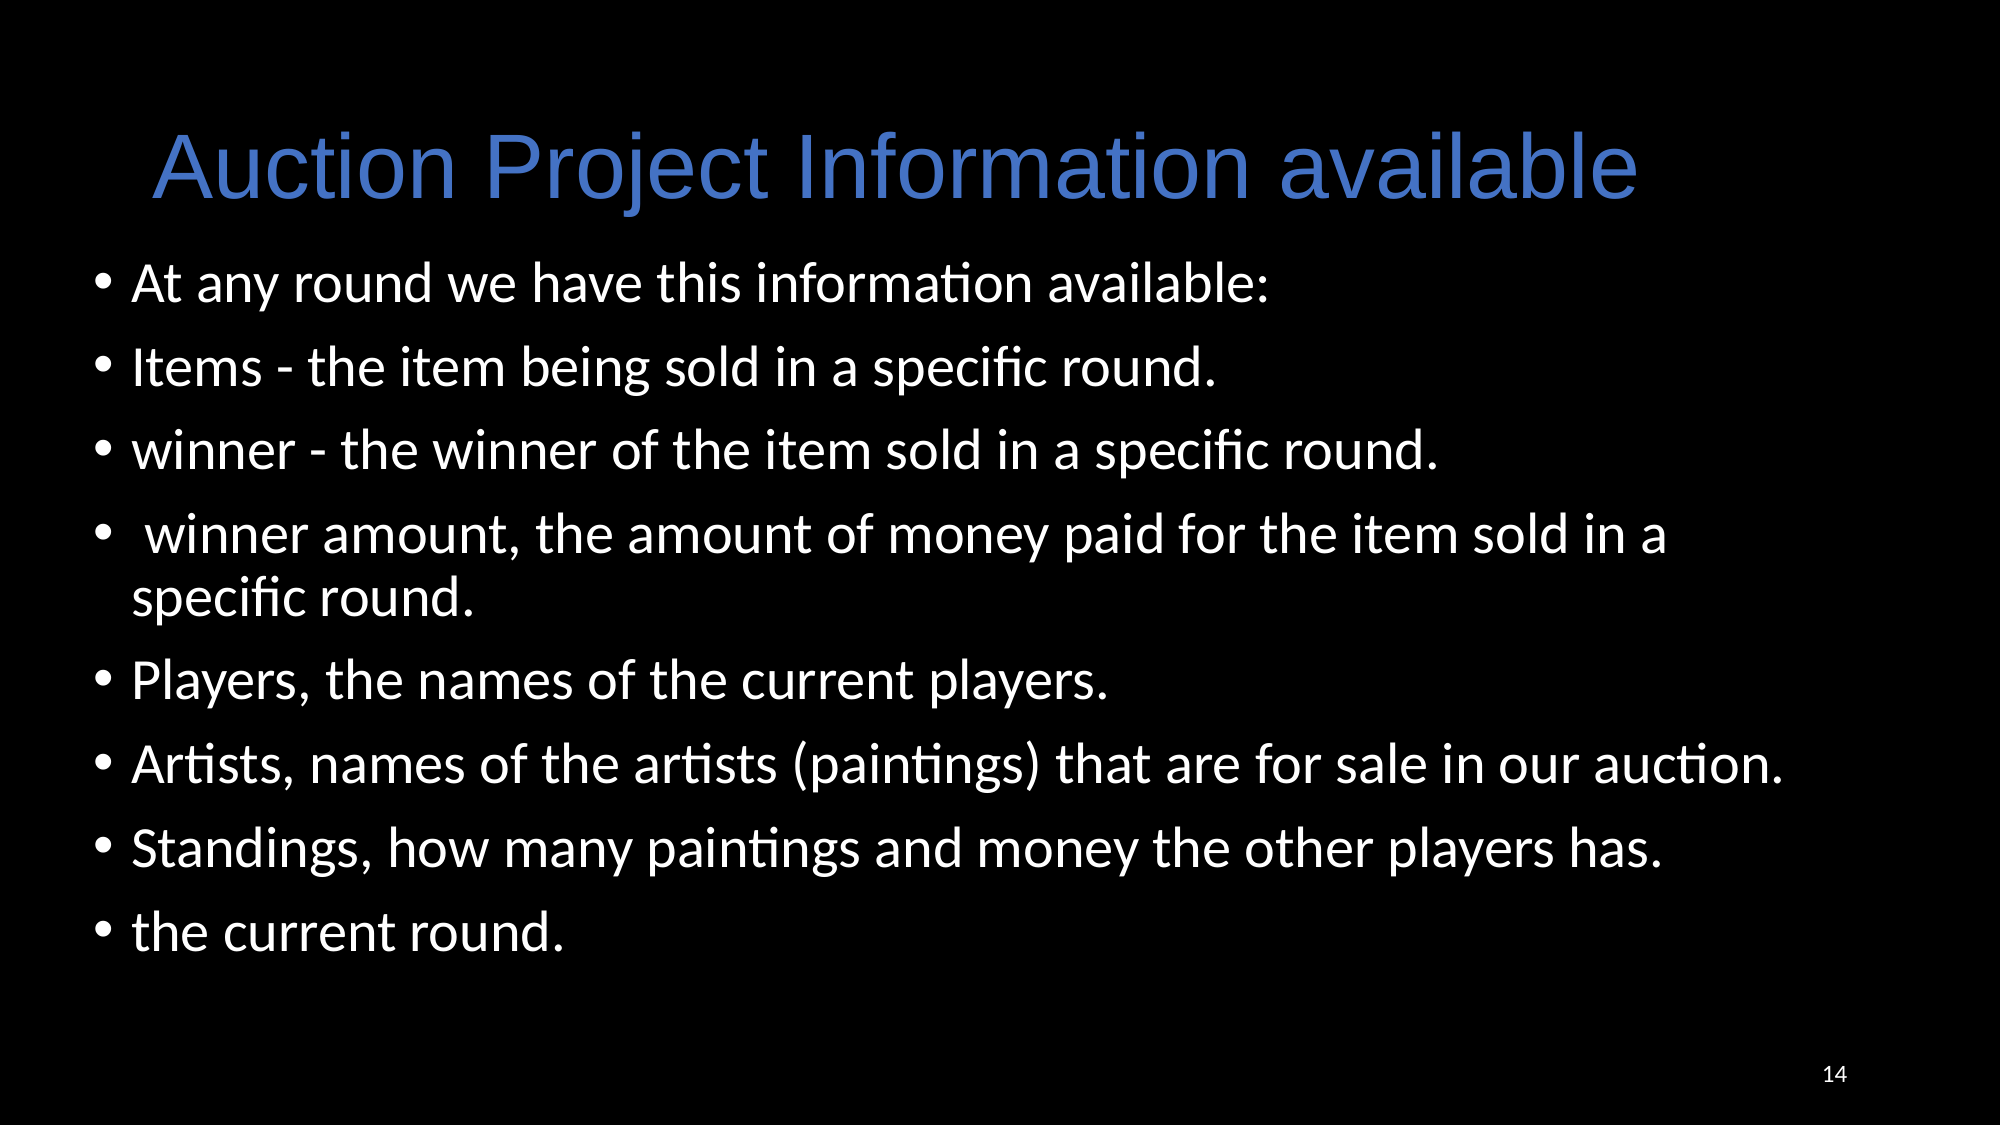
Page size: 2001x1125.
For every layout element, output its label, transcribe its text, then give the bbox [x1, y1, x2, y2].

title Auction Project Information available [137, 59, 1863, 244]
slide_number 14 [1412, 1042, 1863, 1103]
list At any round we have this information available: Items - the item being sold in a specific round. winner - the winner of the item sold in a specific round. winner amount, the amount of money paid for the item sold in a specific round. Players, the names of the current players. Artists, names of the artists (paintings) that are for sale in our auction. Standings, how many paintings and money the other players has. the current round. [78, 244, 1863, 1043]
